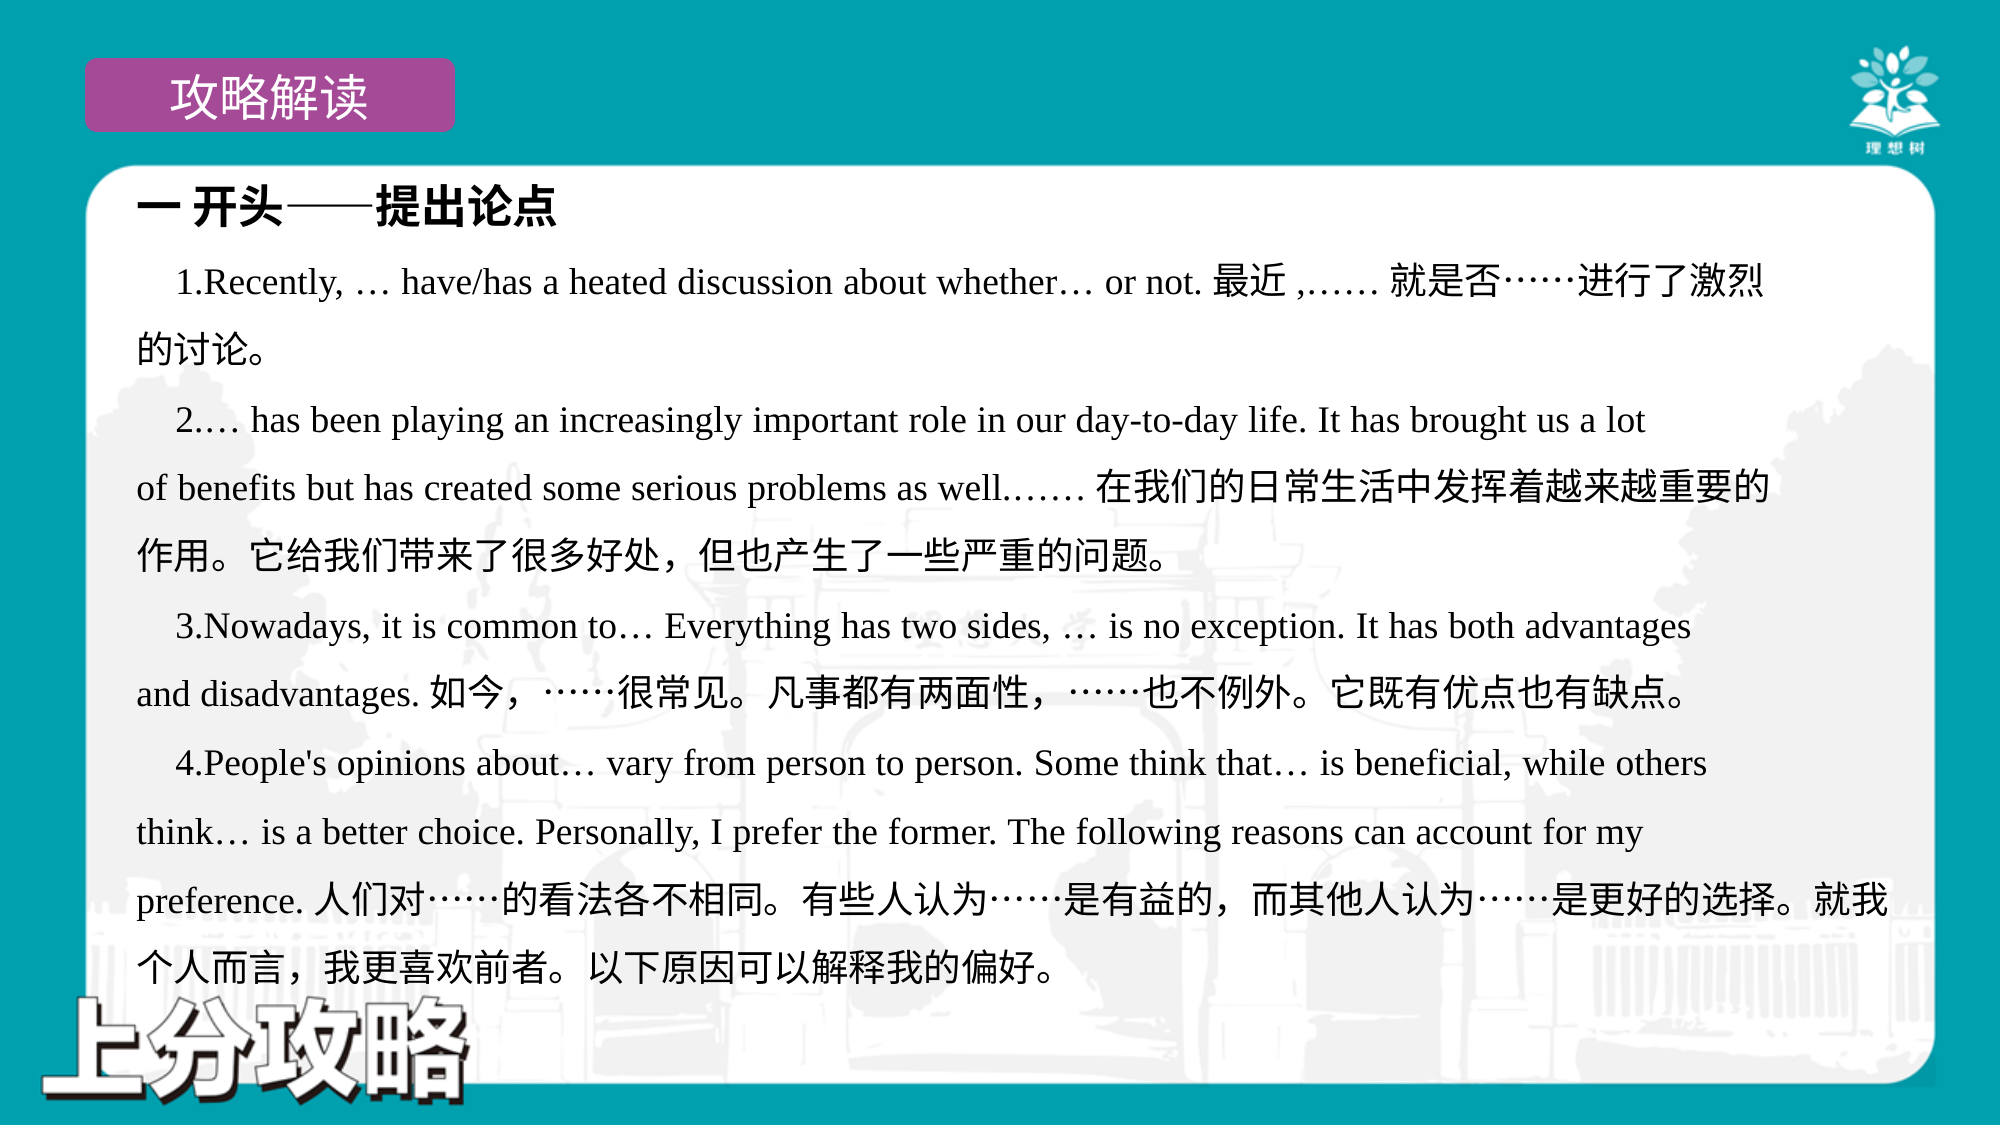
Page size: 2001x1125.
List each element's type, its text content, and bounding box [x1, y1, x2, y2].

picture [0, 0, 2000, 1125]
text_box 1.Recently, … have/has a heated discussion about whether… or not.最近,……就是否……进行了激烈 的讨论。 2.… has been playing an increasingly important role in our day-to-day life. It has brought us a lot of benefits but has created some serious problems as well.……在我们的日常生活中发挥着越来越重要的 作用。它给我们带来了很多好处，但也产生了一些严重的问题。 3.Nowadays, it is common to… Everything has two sides, … is no exception. It has both advantages and disadvantages.如今，……很常见。凡事都有两面性，……也不例外。它既有优点也有缺点。 4.People's opinions about… vary from person to person. Some think that… is beneficial, while others think… is a better choice. Personally, I prefer the former. The following reasons can account for my preference.人们对……的看法各不相同。有些人认为……是有益的，而其他人认为……是更好的选择。就我 个人而言，我更喜欢前者。以下原因可以解释我的偏好。 [136, 233, 1865, 979]
text_box 一 开头——提出论点 [136, 176, 1865, 232]
